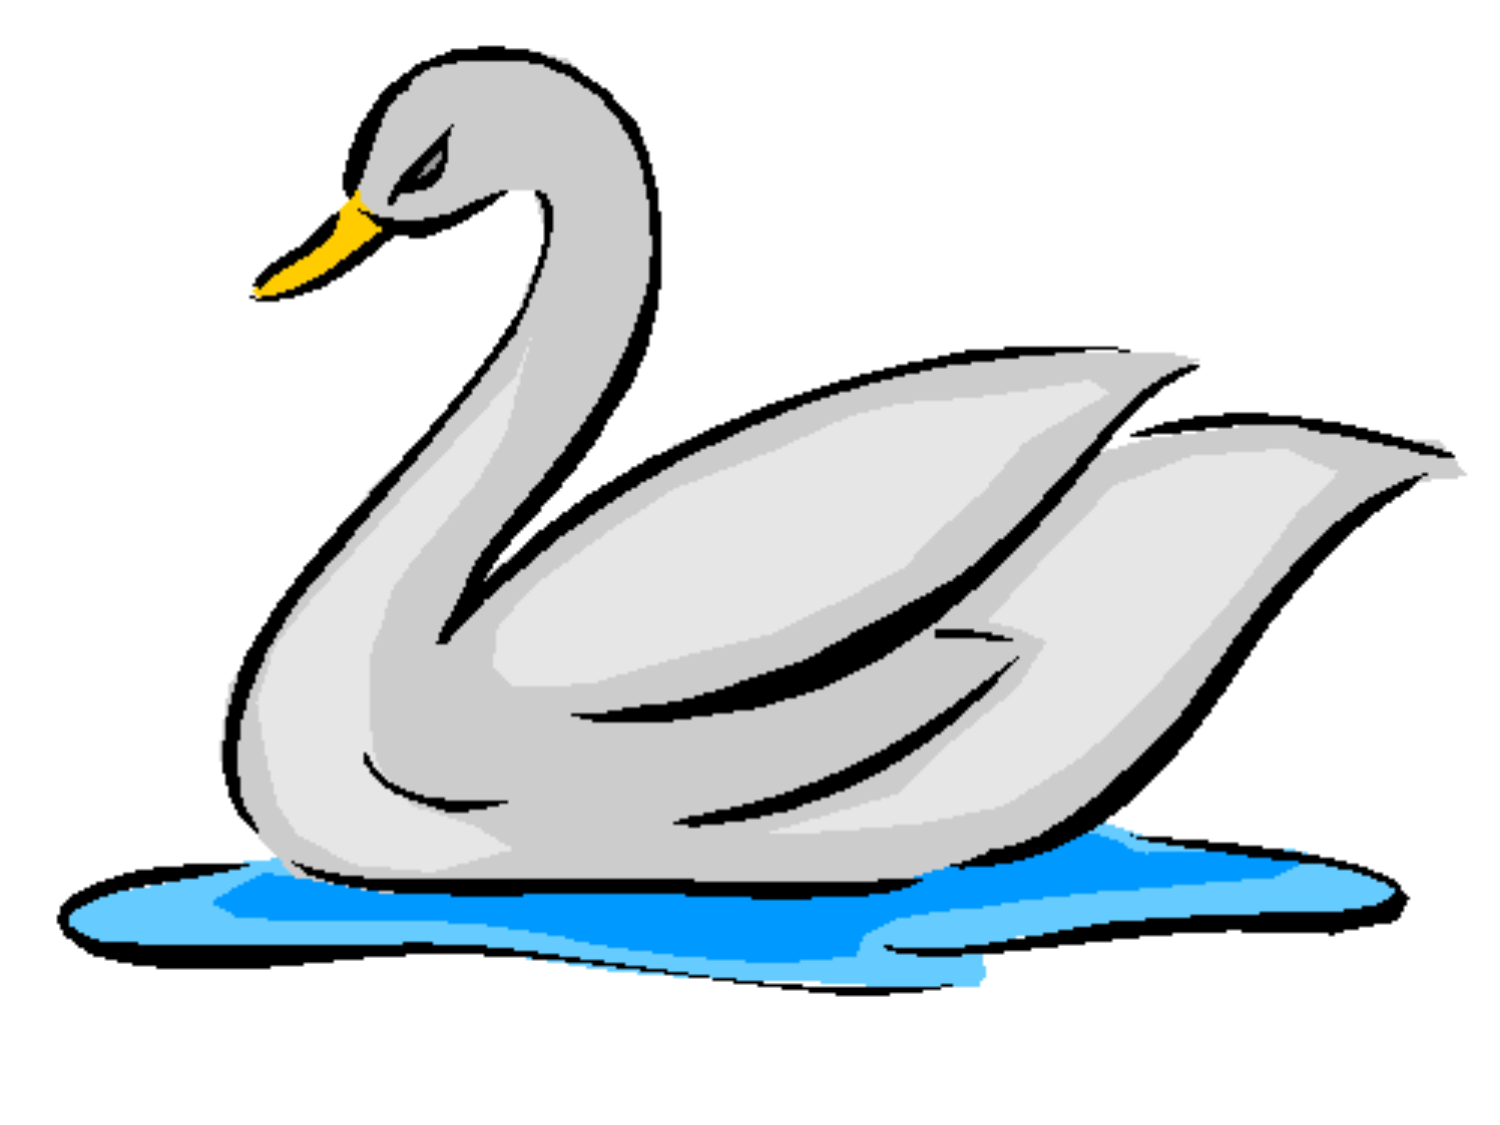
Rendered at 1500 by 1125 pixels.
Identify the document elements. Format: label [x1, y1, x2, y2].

picture [1, 14, 1474, 1000]
